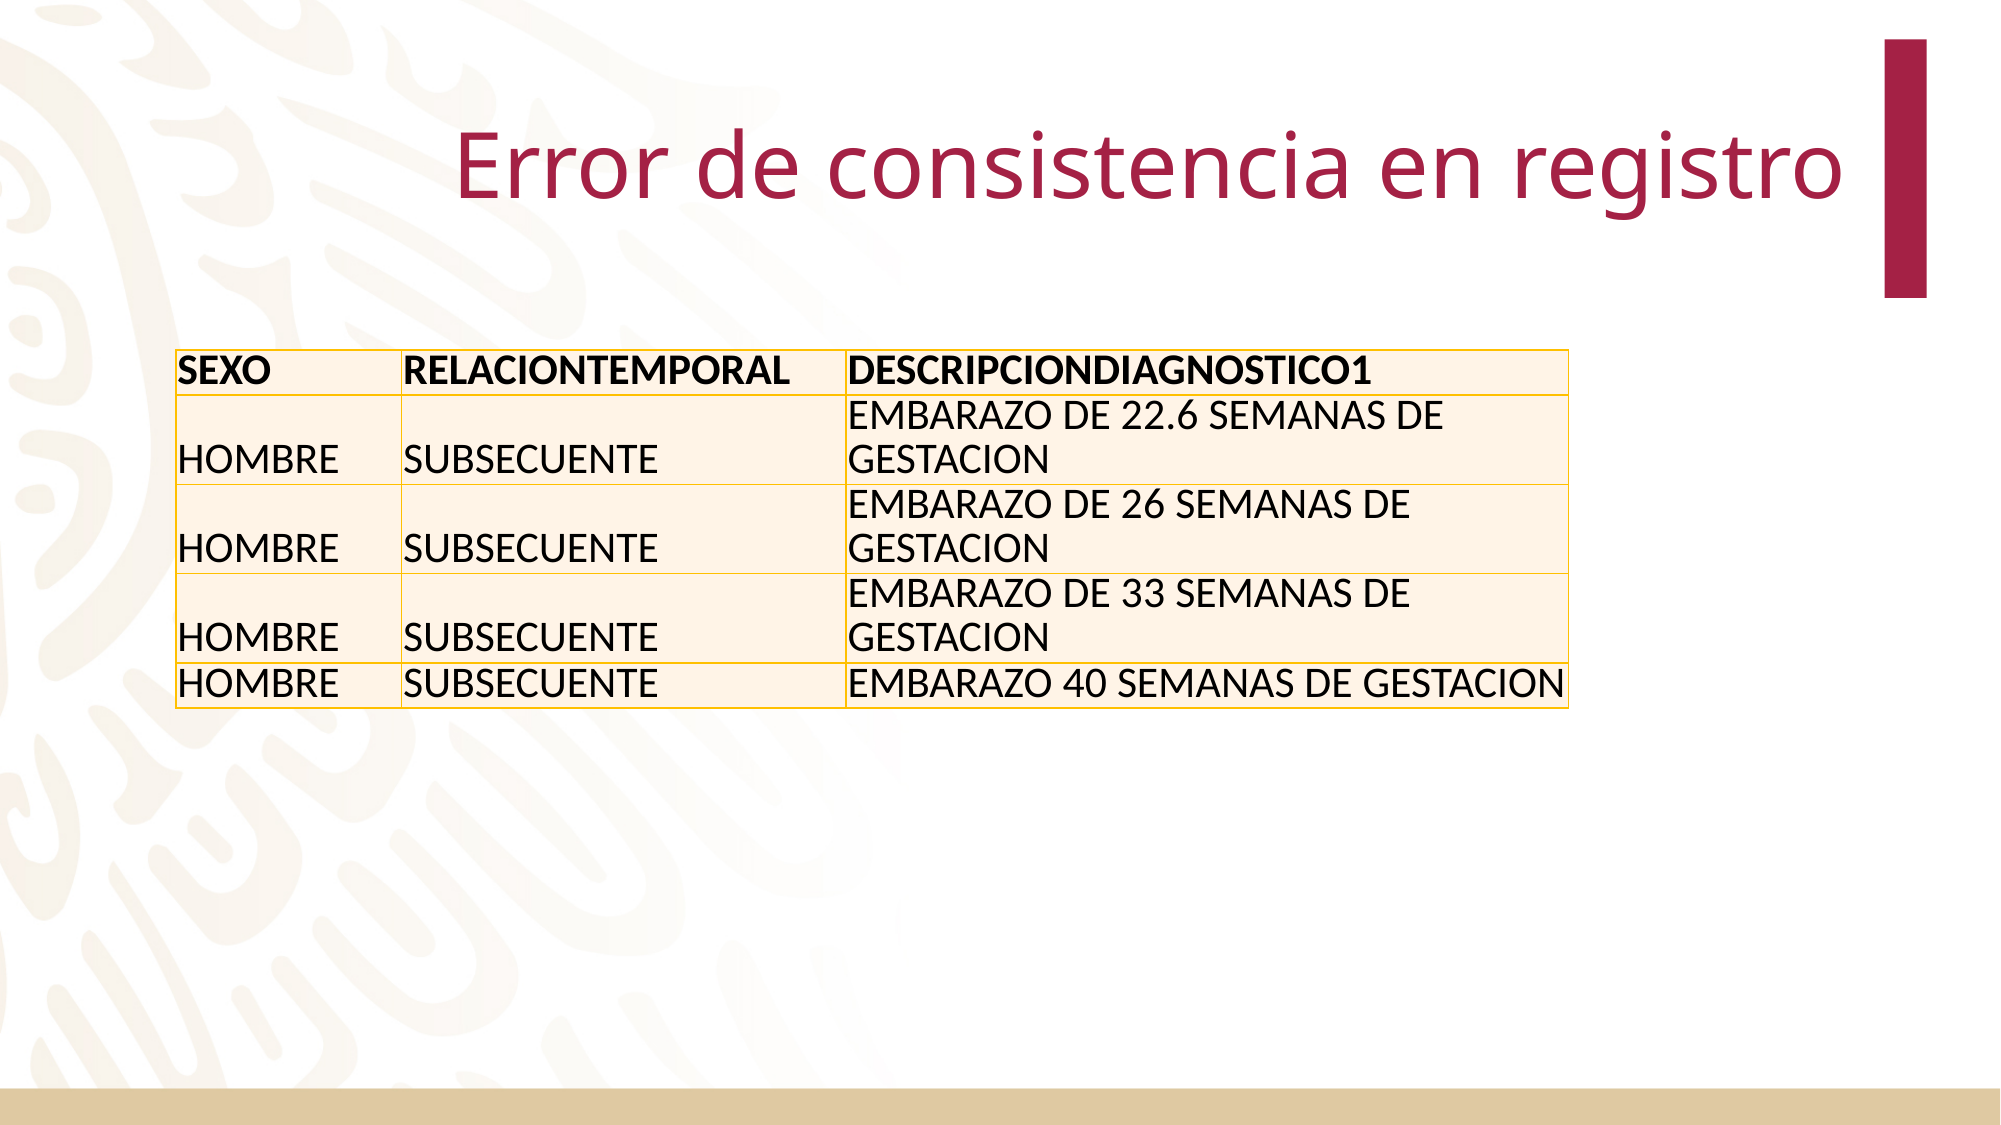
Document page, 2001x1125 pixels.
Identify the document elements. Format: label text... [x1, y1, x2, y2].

table_cell HOMBRE [177, 396, 401, 484]
table_cell EMBARAZO DE 22.6 SEMANAS DE GESTACION [847, 396, 1568, 484]
table_cell SUBSECUENTE [402, 574, 845, 662]
table_cell EMBARAZO DE 26 SEMANAS DE GESTACION [847, 485, 1568, 573]
table_header RELACIONTEMPORAL [402, 351, 845, 394]
title Error de consistencia en registro [137, 59, 1863, 278]
table_cell HOMBRE [177, 664, 401, 707]
picture [0, 0, 2001, 1125]
table_cell SUBSECUENTE [402, 485, 845, 573]
table_cell SUBSECUENTE [402, 664, 845, 707]
table_cell HOMBRE [177, 485, 401, 573]
table_cell EMBARAZO DE 33 SEMANAS DE GESTACION [847, 574, 1568, 662]
table_cell SUBSECUENTE [402, 396, 845, 484]
table_header SEXO [177, 351, 401, 394]
table_header DESCRIPCIONDIAGNOSTICO1 [847, 351, 1568, 394]
table_cell EMBARAZO 40 SEMANAS DE GESTACION [847, 664, 1568, 707]
table_cell HOMBRE [177, 574, 401, 662]
